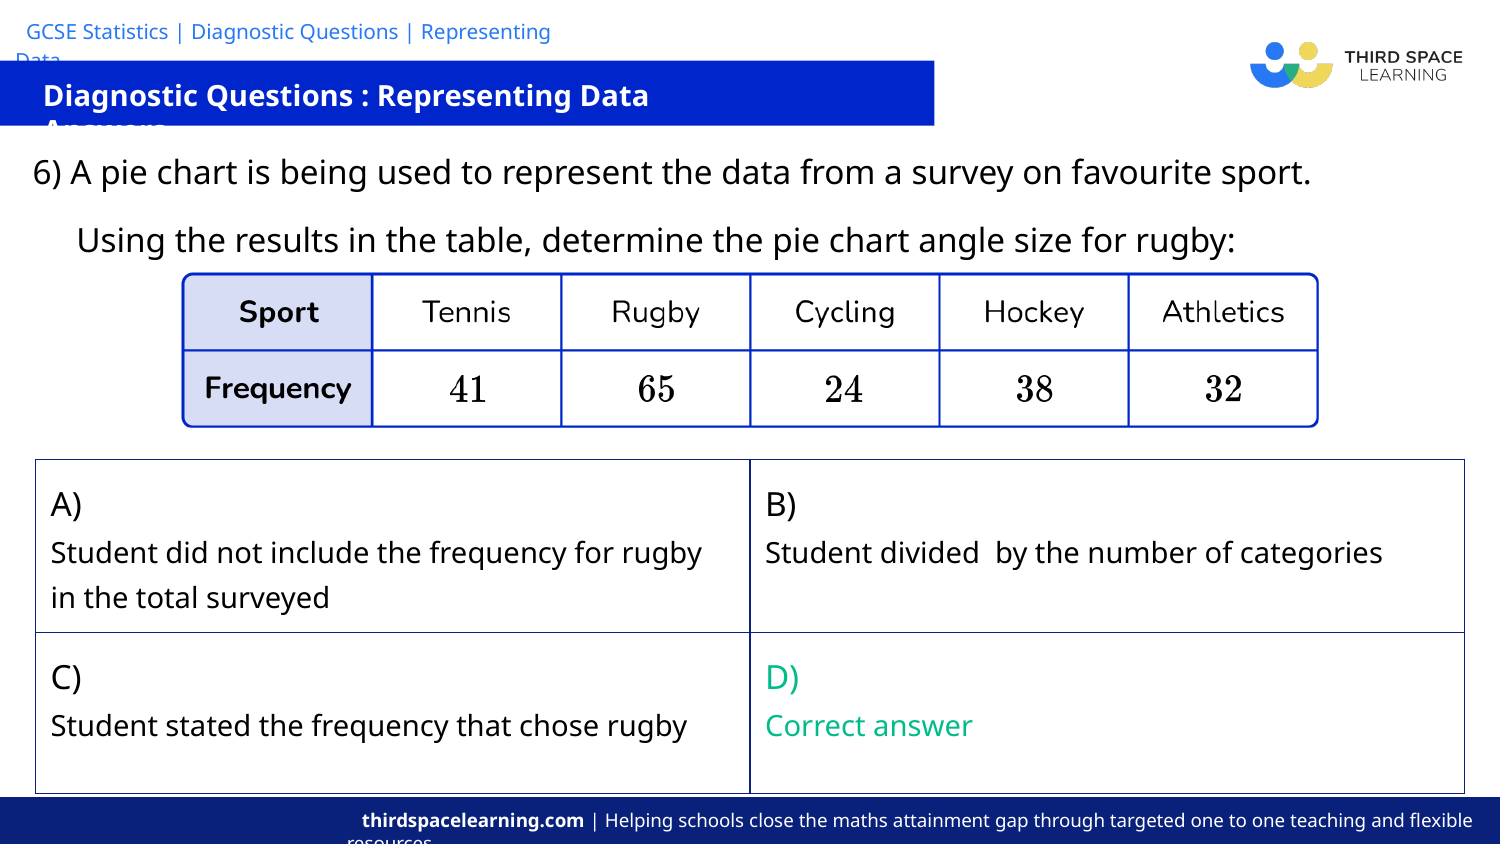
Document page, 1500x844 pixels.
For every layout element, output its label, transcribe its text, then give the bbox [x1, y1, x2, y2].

table_header 6) A pie chart is being used to represent the data from a survey on favourite sport. Using the results in the table, determine the pie chart angle size for rugby: [19, 142, 1474, 269]
text_box Diagnostic Questions : Representing Data Answers [27, 61, 778, 162]
picture [181, 272, 1319, 428]
picture [1250, 33, 1465, 99]
